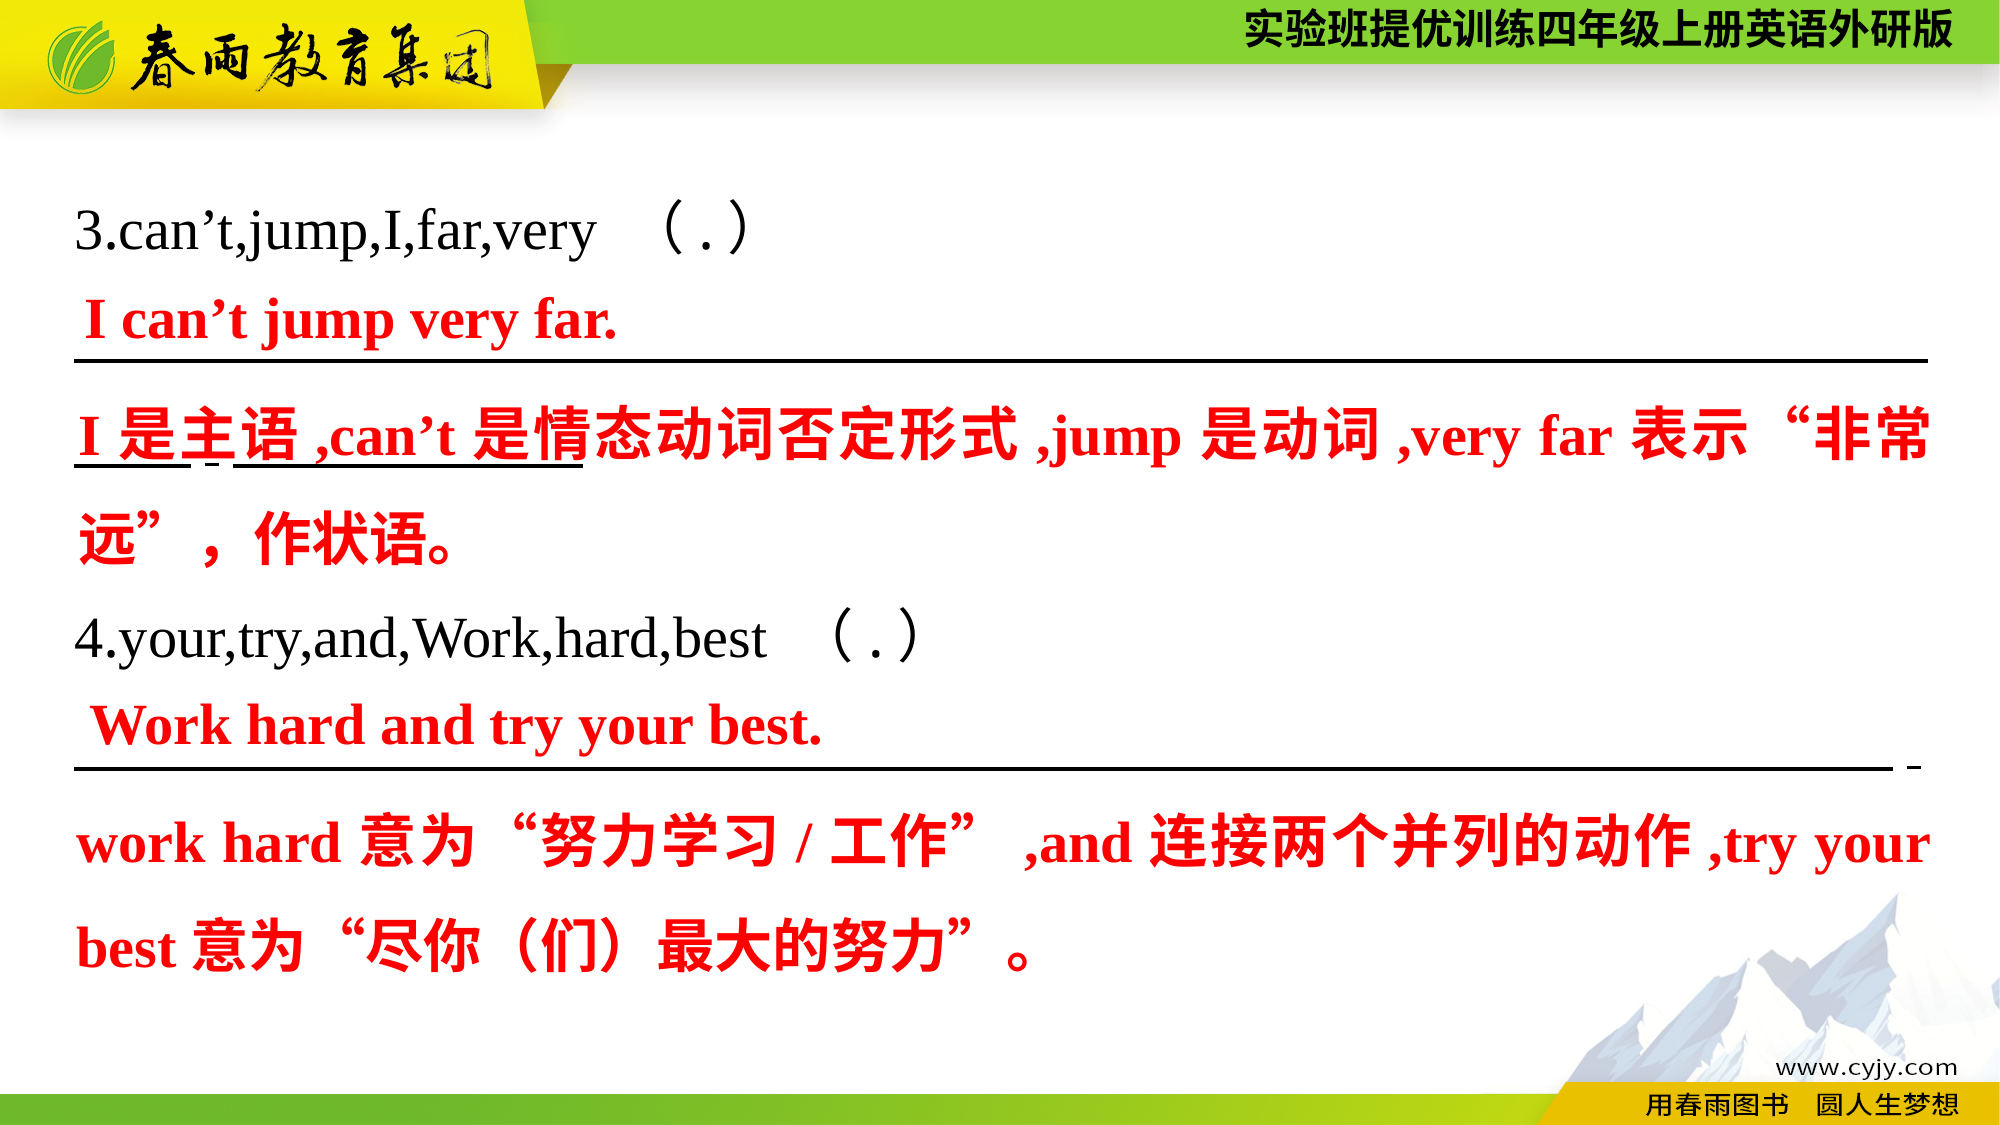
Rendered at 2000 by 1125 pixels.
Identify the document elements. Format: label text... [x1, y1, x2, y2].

text_box Work hard and try your best. [74, 643, 1959, 764]
text_box I can’t jump very far. [69, 237, 1954, 358]
picture [0, 0, 2000, 1125]
list 3.can’t,jump,I,far,very （.） . [59, 148, 1944, 470]
text_box 4.your,try,and,Work,hard,best （.） . [59, 556, 1944, 782]
text_box I是主语,can’t是情态动词否定形式,jump是动词,very far表示“非常远”，作状语。 [63, 354, 1948, 580]
text_box work hard意为“努力学习/工作”,and连接两个并列的动作,try your best意为“尽你（们）最大的努力”。 [61, 762, 1946, 987]
